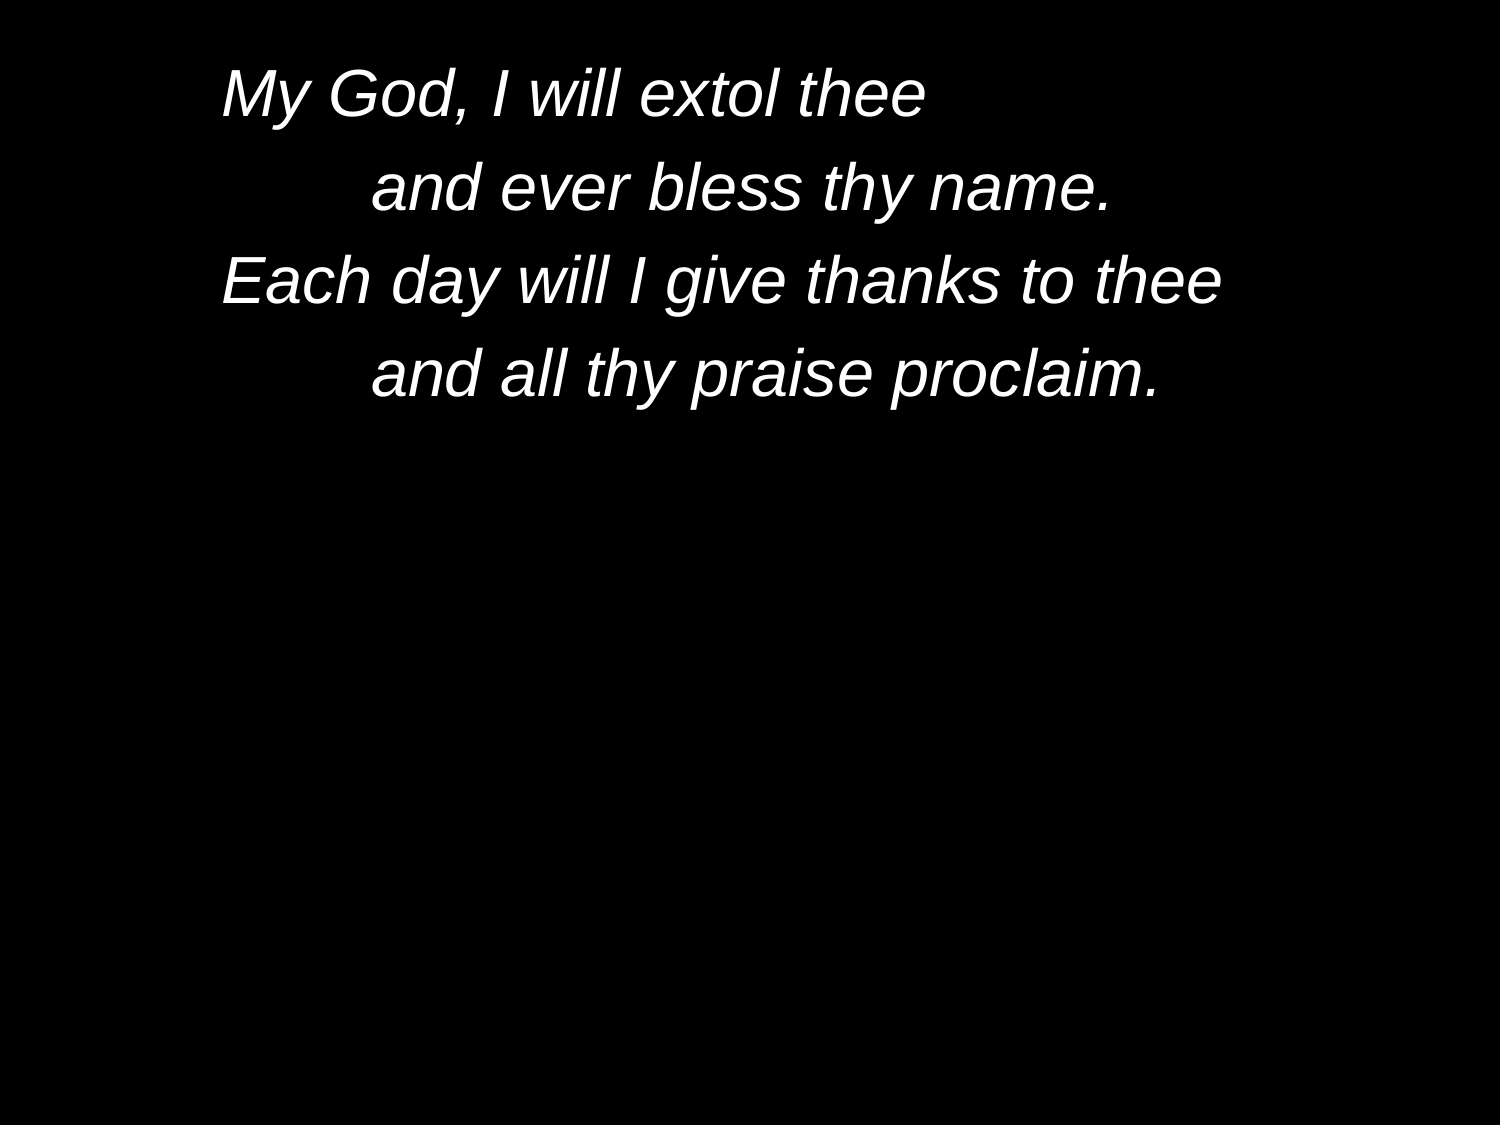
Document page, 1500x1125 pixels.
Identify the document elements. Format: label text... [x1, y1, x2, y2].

list My God, I will extol thee and ever bless thy name. Each day will I give thanks to thee and all thy praise proclaim. [0, 42, 1500, 1047]
